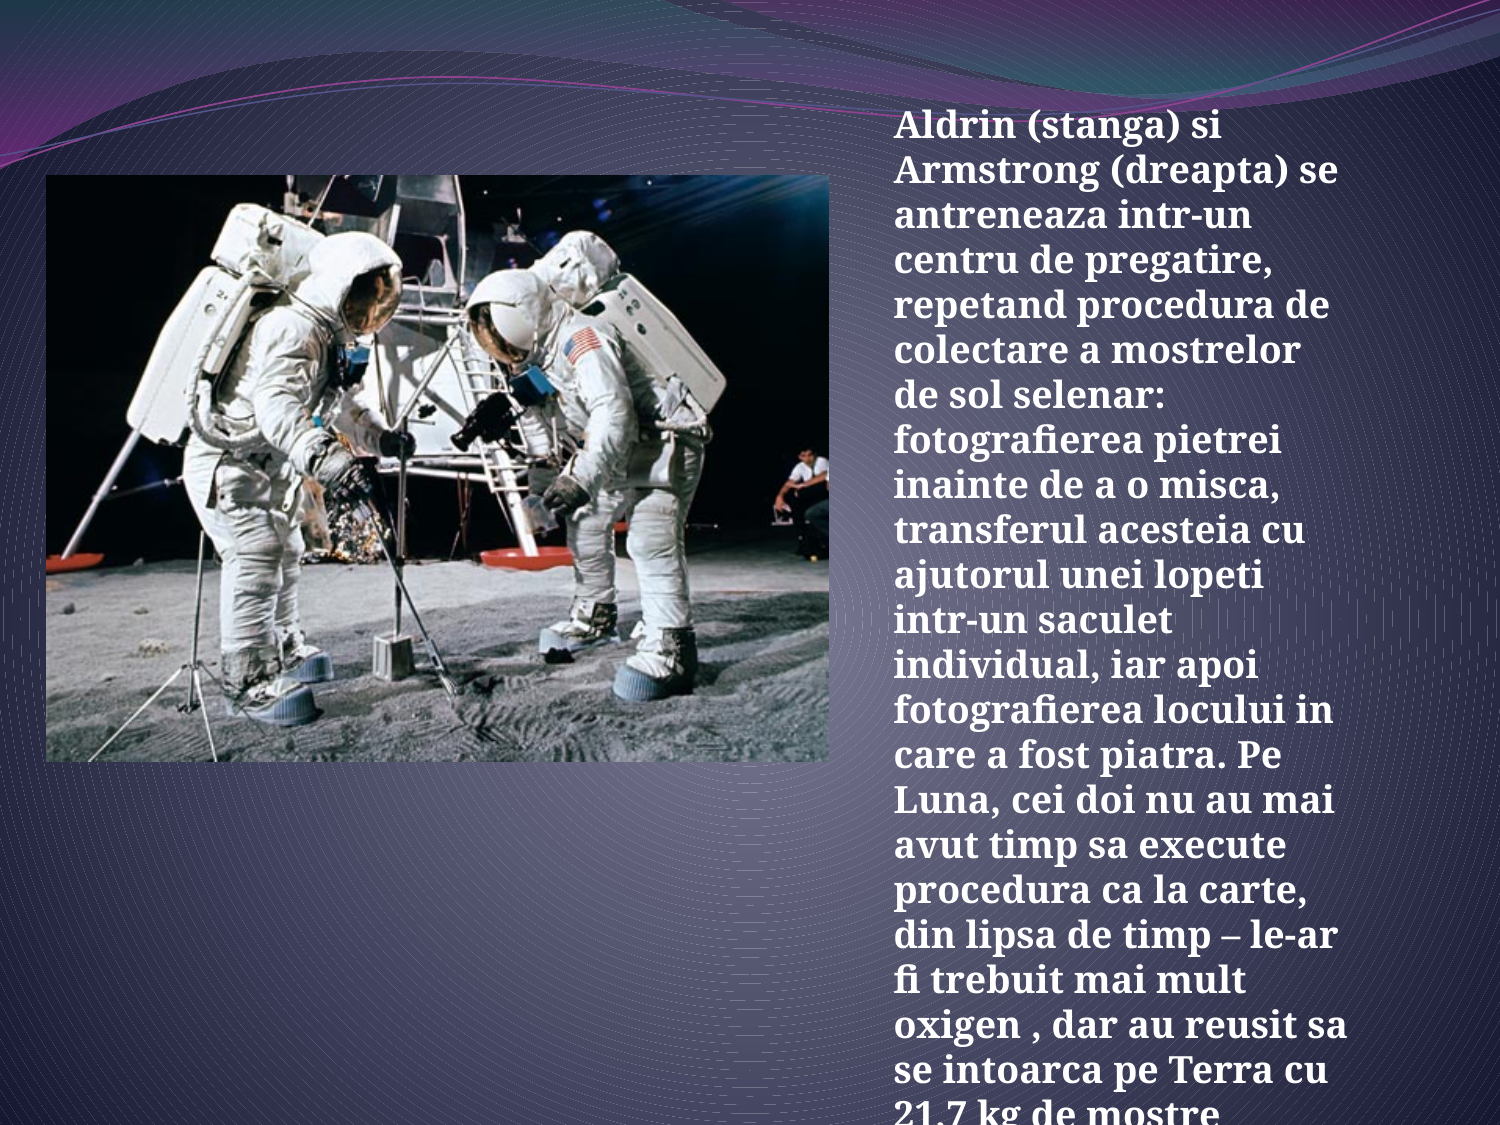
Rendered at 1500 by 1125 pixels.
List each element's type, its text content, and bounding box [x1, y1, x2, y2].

text_box Aldrin (stanga) si Armstrong (dreapta) se antreneaza intr-un centru de pregatire, repetand procedura de colectare a mostrelor de sol selenar: fotografierea pietrei inainte de a o misca, transferul acesteia cu ajutorul unei lopeti intr-un saculet individual, iar apoi fotografierea locului in care a fost piatra. Pe Luna, cei doi nu au mai avut timp sa execute procedura ca la carte, din lipsa de timp – le-ar fi trebuit mai mult oxigen , dar au reusit sa se intoarca pe Terra cu 21,7 kg de mostre selenare. [878, 93, 1371, 1125]
picture [46, 175, 829, 762]
